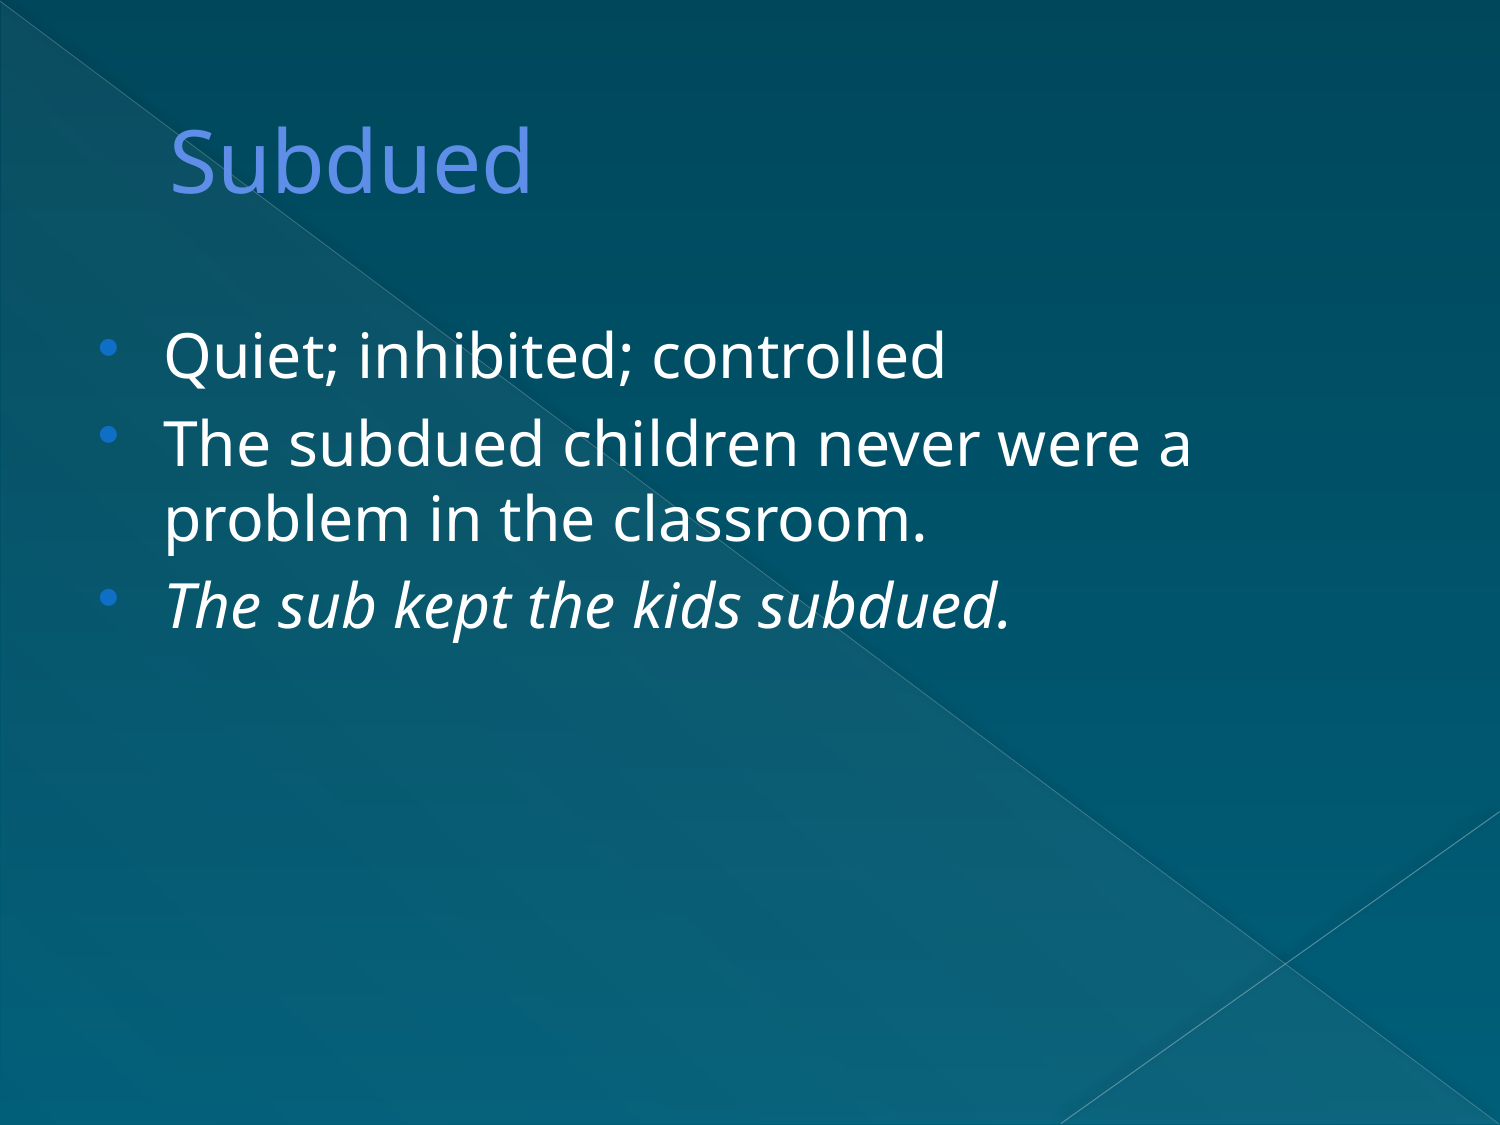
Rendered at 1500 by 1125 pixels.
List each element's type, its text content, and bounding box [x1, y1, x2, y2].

list Quiet; inhibited; controlled The subdued children never were a problem in the classroom. The sub kept the kids subdued. [75, 308, 1425, 1059]
title Subdued [75, 43, 1425, 274]
